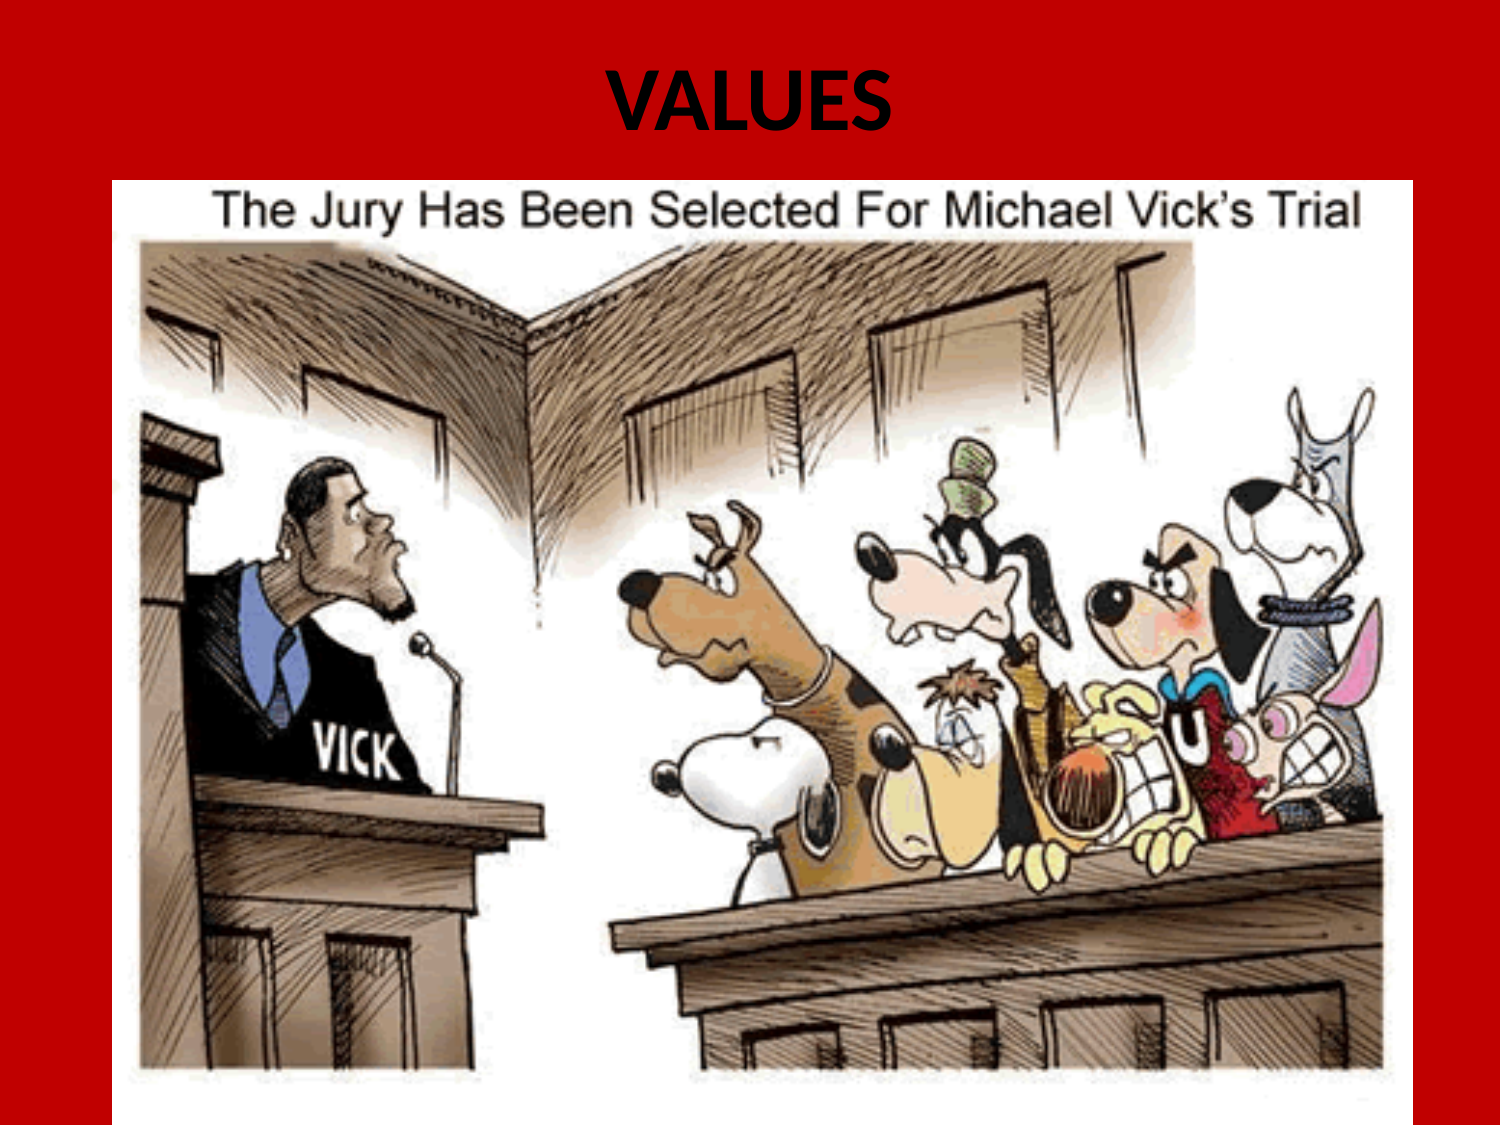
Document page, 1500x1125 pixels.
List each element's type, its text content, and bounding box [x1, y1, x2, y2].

picture [112, 180, 1413, 1125]
title VALUES [75, 0, 1425, 188]
